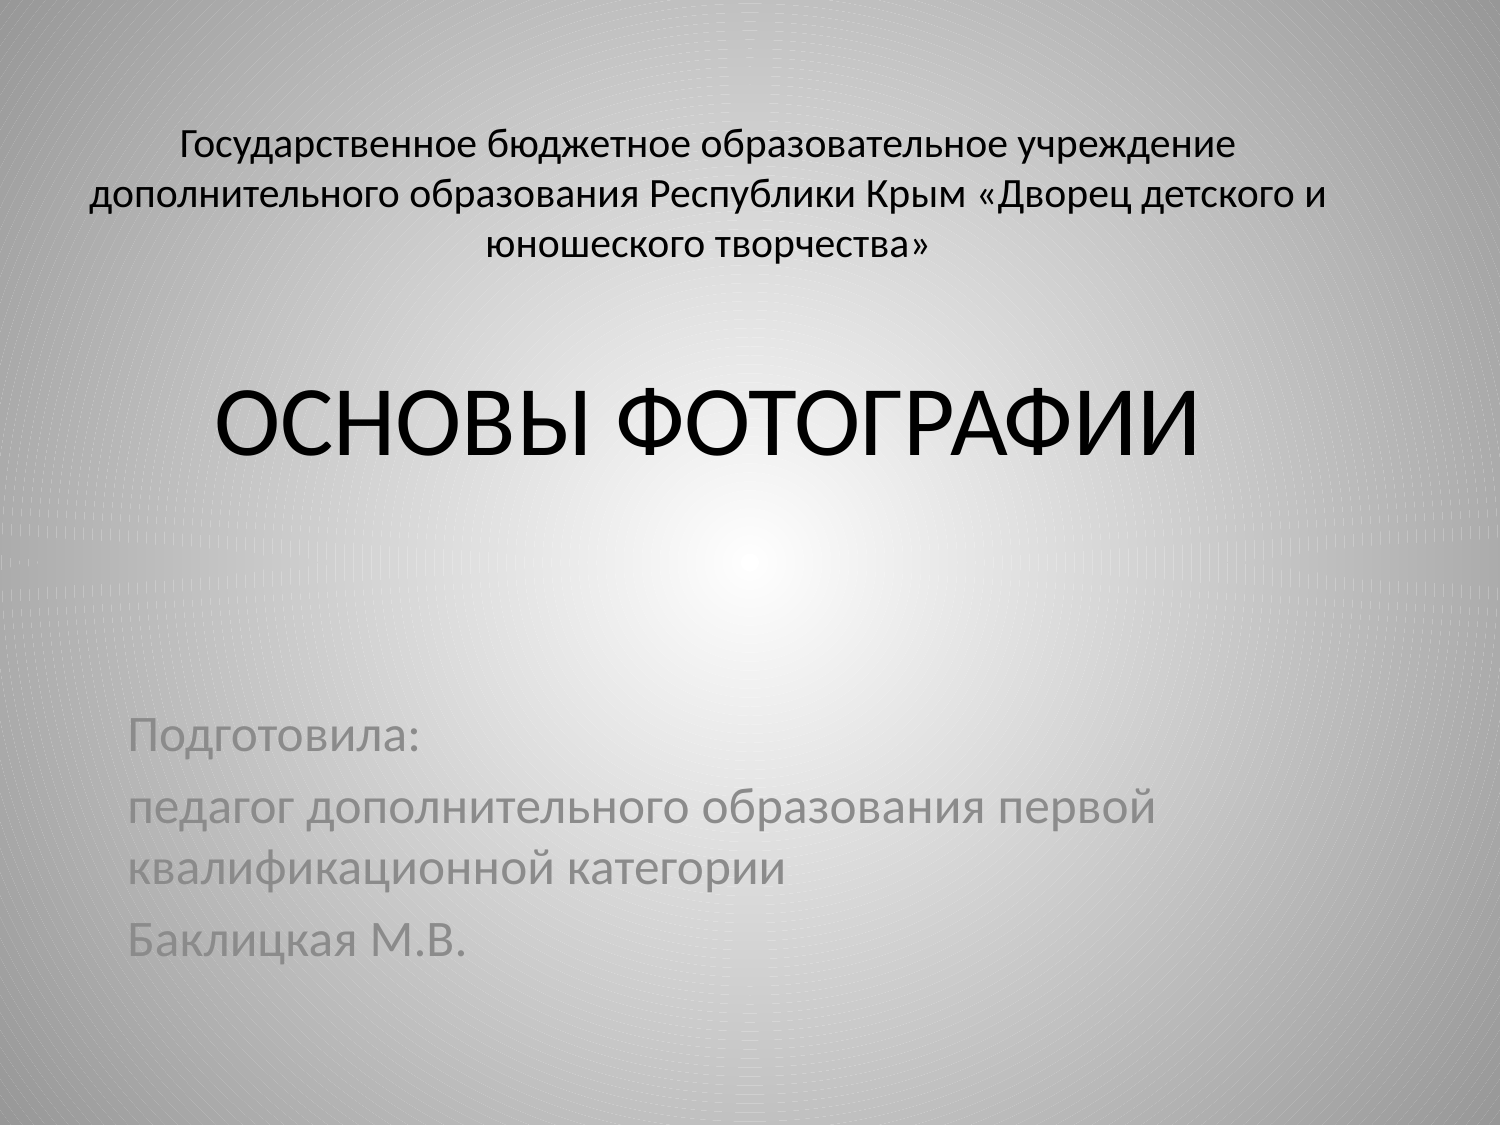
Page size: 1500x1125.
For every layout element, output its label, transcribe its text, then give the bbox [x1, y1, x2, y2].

subtitle Подготовила: педагог дополнительного образования первой квалификационной категории Баклицкая М.В. [112, 692, 1376, 976]
title Государственное бюджетное образовательное учреждение дополнительного образования Республики Крым «Дворец детского и юношеского творчества» ОСНОВЫ ФОТОГРАФИИ [41, 66, 1376, 525]
